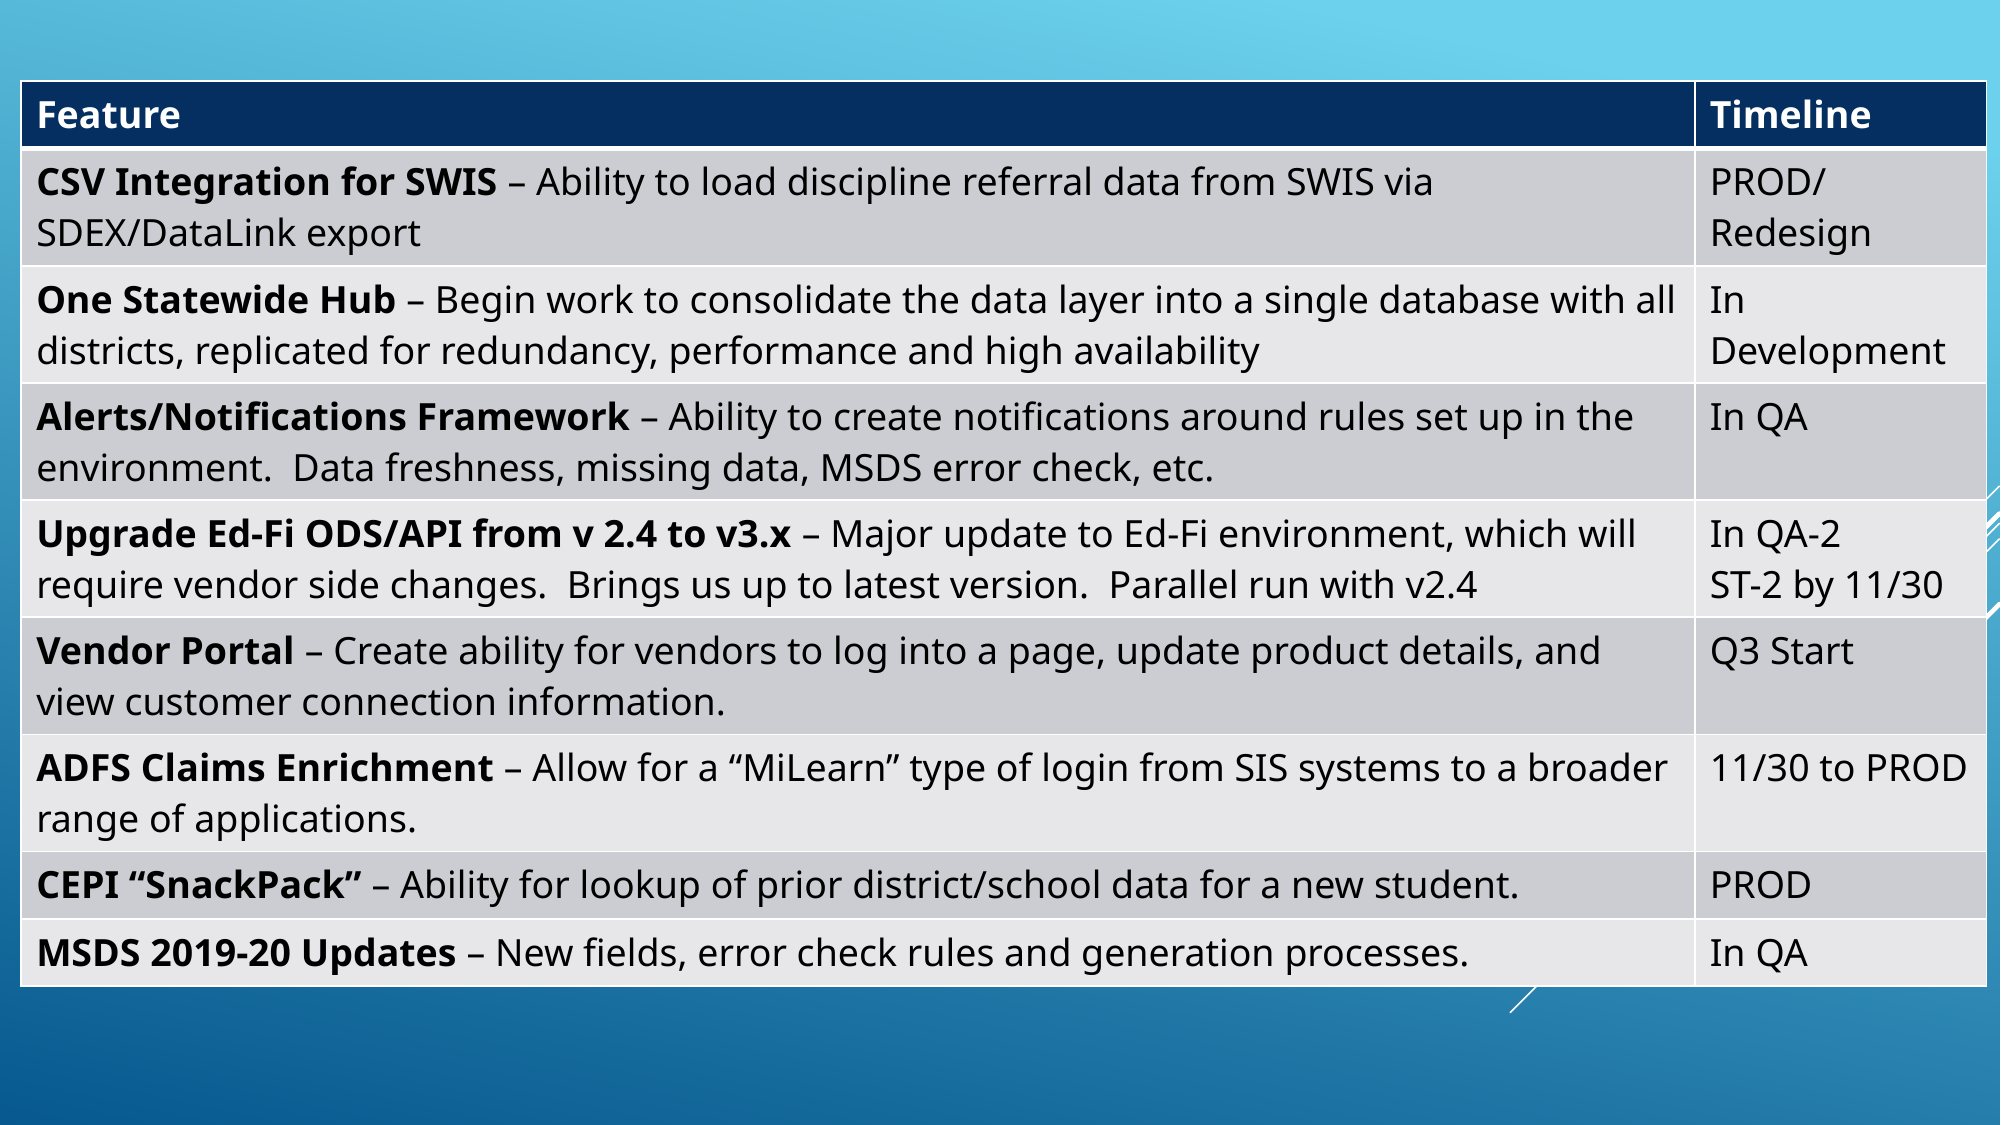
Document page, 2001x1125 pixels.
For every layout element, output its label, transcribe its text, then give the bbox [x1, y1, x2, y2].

table_cell Upgrade Ed-Fi ODS/API from v 2.4 to v3.x – Major update to Ed-Fi environment, which will require vendor side changes. Brings us up to latest version. Parallel run with v2.4 [22, 501, 1694, 616]
table_header Feature [22, 82, 1694, 146]
table_cell In Development [1696, 267, 1986, 382]
table_cell In QA [1696, 920, 1986, 985]
table_cell Q3 Start [1696, 618, 1986, 734]
table_cell Vendor Portal – Create ability for vendors to log into a page, update product details, and view customer connection information. [22, 618, 1694, 734]
table_header Timeline [1696, 82, 1986, 146]
table_cell In QA [1696, 384, 1986, 499]
table_cell PROD/ Redesign [1696, 151, 1986, 265]
table_cell PROD [1696, 852, 1986, 918]
table_cell CSV Integration for SWIS – Ability to load discipline referral data from SWIS via SDEX/DataLink export [22, 151, 1694, 265]
table_cell In QA-2 ST-2 by 11/30 [1696, 501, 1986, 616]
table_cell 11/30 to PROD [1696, 735, 1986, 851]
table_cell ADFS Claims Enrichment – Allow for a “MiLearn” type of login from SIS systems to a broader range of applications. [22, 735, 1694, 851]
table_cell MSDS 2019-20 Updates – New fields, error check rules and generation processes. [22, 920, 1694, 985]
table_cell CEPI “SnackPack” – Ability for lookup of prior district/school data for a new student. [22, 852, 1694, 918]
table_cell Alerts/Notifications Framework – Ability to create notifications around rules set up in the environment. Data freshness, missing data, MSDS error check, etc. [22, 384, 1694, 499]
table_cell One Statewide Hub – Begin work to consolidate the data layer into a single database with all districts, replicated for redundancy, performance and high availability [22, 267, 1694, 382]
